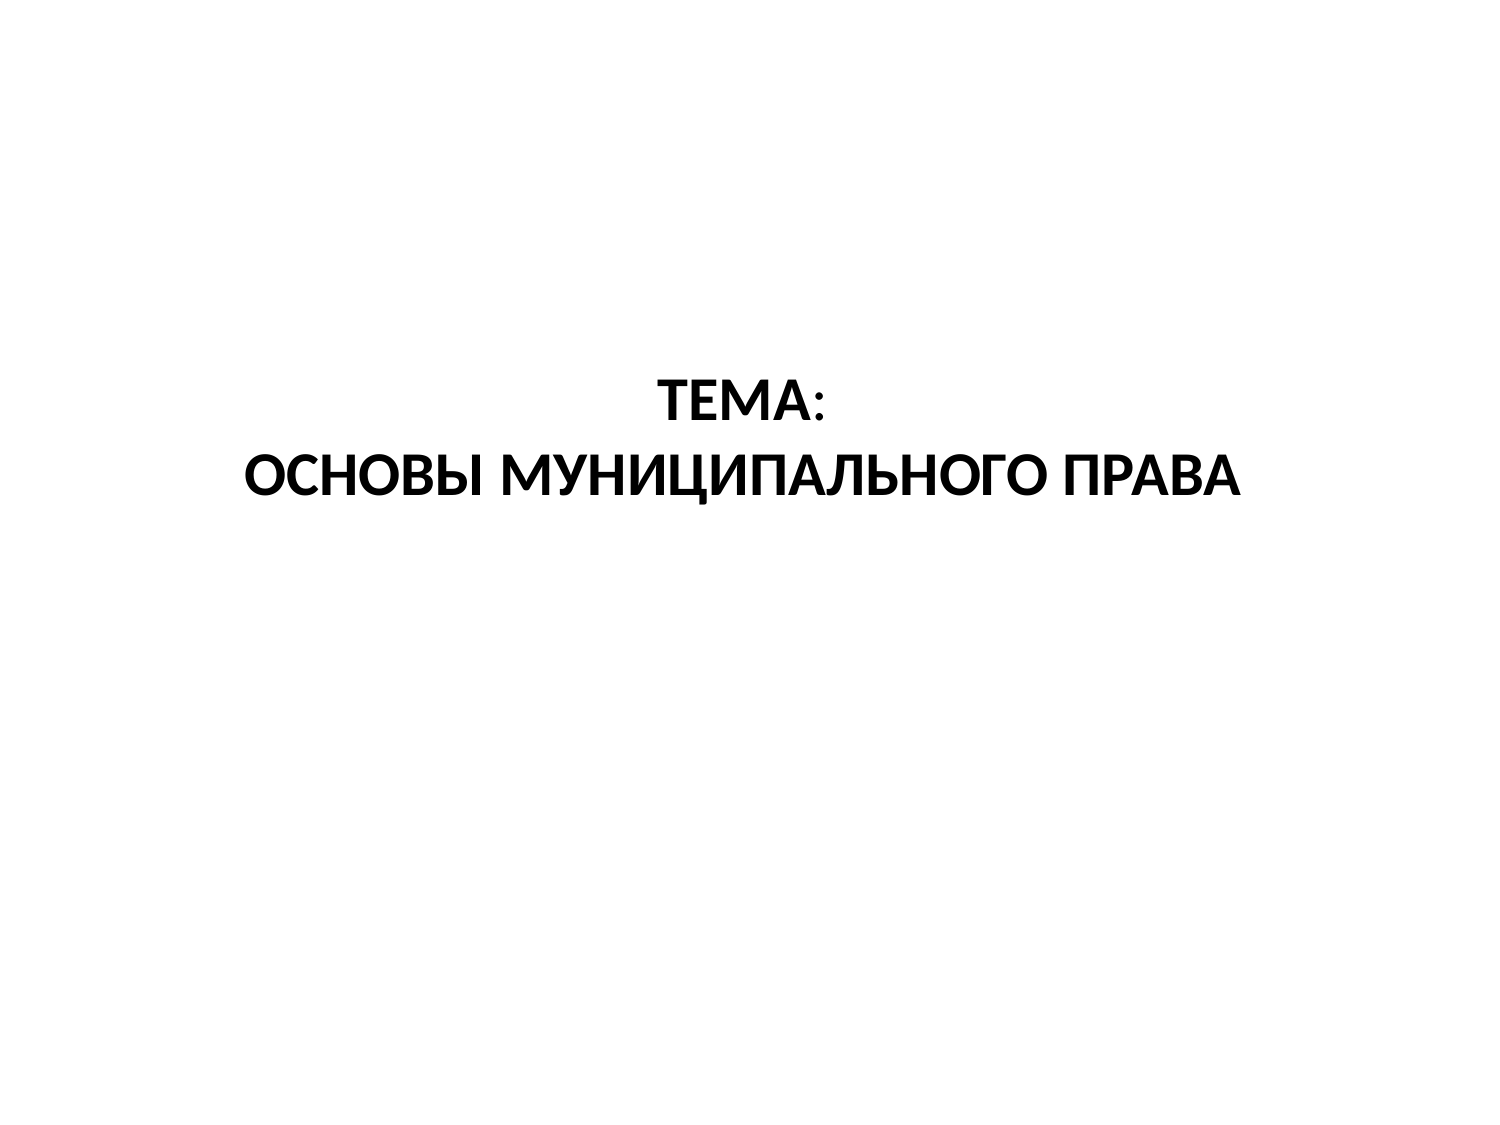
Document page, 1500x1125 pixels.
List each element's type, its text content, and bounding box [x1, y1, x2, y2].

title ТЕМА: ОСНОВЫ МУНИЦИПАЛЬНОГО ПРАВА [112, 349, 1388, 591]
